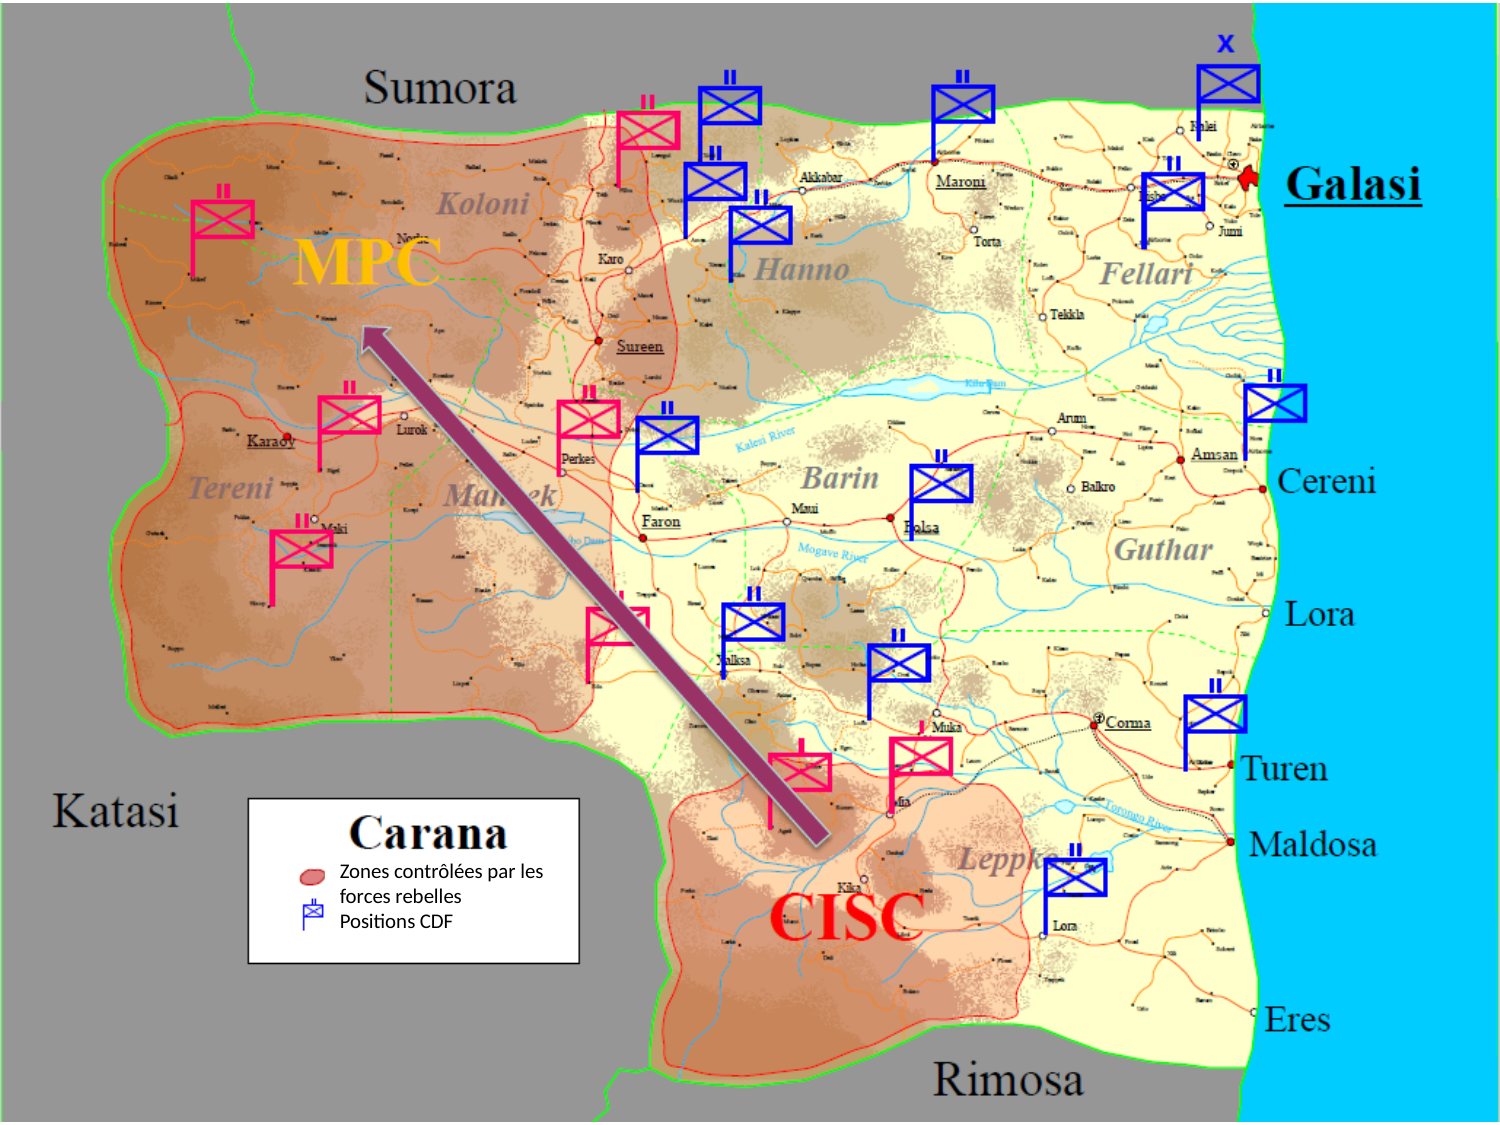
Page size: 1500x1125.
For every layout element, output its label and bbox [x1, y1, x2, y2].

picture [1375, 178, 1383, 199]
picture [1494, 3, 1500, 1122]
picture [1321, 764, 1325, 779]
picture [1286, 167, 1301, 198]
picture [1352, 168, 1359, 198]
picture [1319, 476, 1324, 492]
picture [1303, 487, 1312, 492]
picture [1348, 610, 1352, 624]
picture [1348, 477, 1353, 492]
picture [1293, 766, 1300, 780]
picture [1308, 613, 1314, 625]
picture [1325, 187, 1333, 199]
picture [1277, 470, 1285, 491]
picture [1336, 178, 1344, 199]
picture [1327, 609, 1332, 624]
picture [1359, 478, 1363, 492]
picture [0, 3, 1307, 1122]
picture [1300, 1017, 1307, 1031]
picture [1267, 1008, 1272, 1030]
picture [1325, 179, 1332, 185]
picture [1263, 764, 1267, 780]
picture [1251, 833, 1266, 855]
picture [1273, 832, 1278, 855]
picture [1371, 842, 1375, 855]
picture [1289, 1014, 1293, 1030]
picture [1318, 1018, 1329, 1028]
picture [1310, 187, 1319, 197]
picture [1248, 757, 1252, 779]
picture [1311, 764, 1315, 779]
picture [1288, 602, 1292, 624]
picture [1410, 178, 1418, 198]
picture [1320, 611, 1324, 623]
picture [1364, 187, 1372, 199]
picture [1348, 841, 1359, 853]
picture [1331, 483, 1341, 492]
picture [1328, 842, 1333, 854]
picture [1273, 764, 1277, 779]
picture [1301, 831, 1305, 855]
picture [1309, 841, 1314, 854]
picture [1368, 476, 1373, 492]
picture [1320, 831, 1325, 855]
picture [1389, 177, 1404, 197]
picture [1282, 764, 1286, 779]
picture [1365, 178, 1371, 185]
